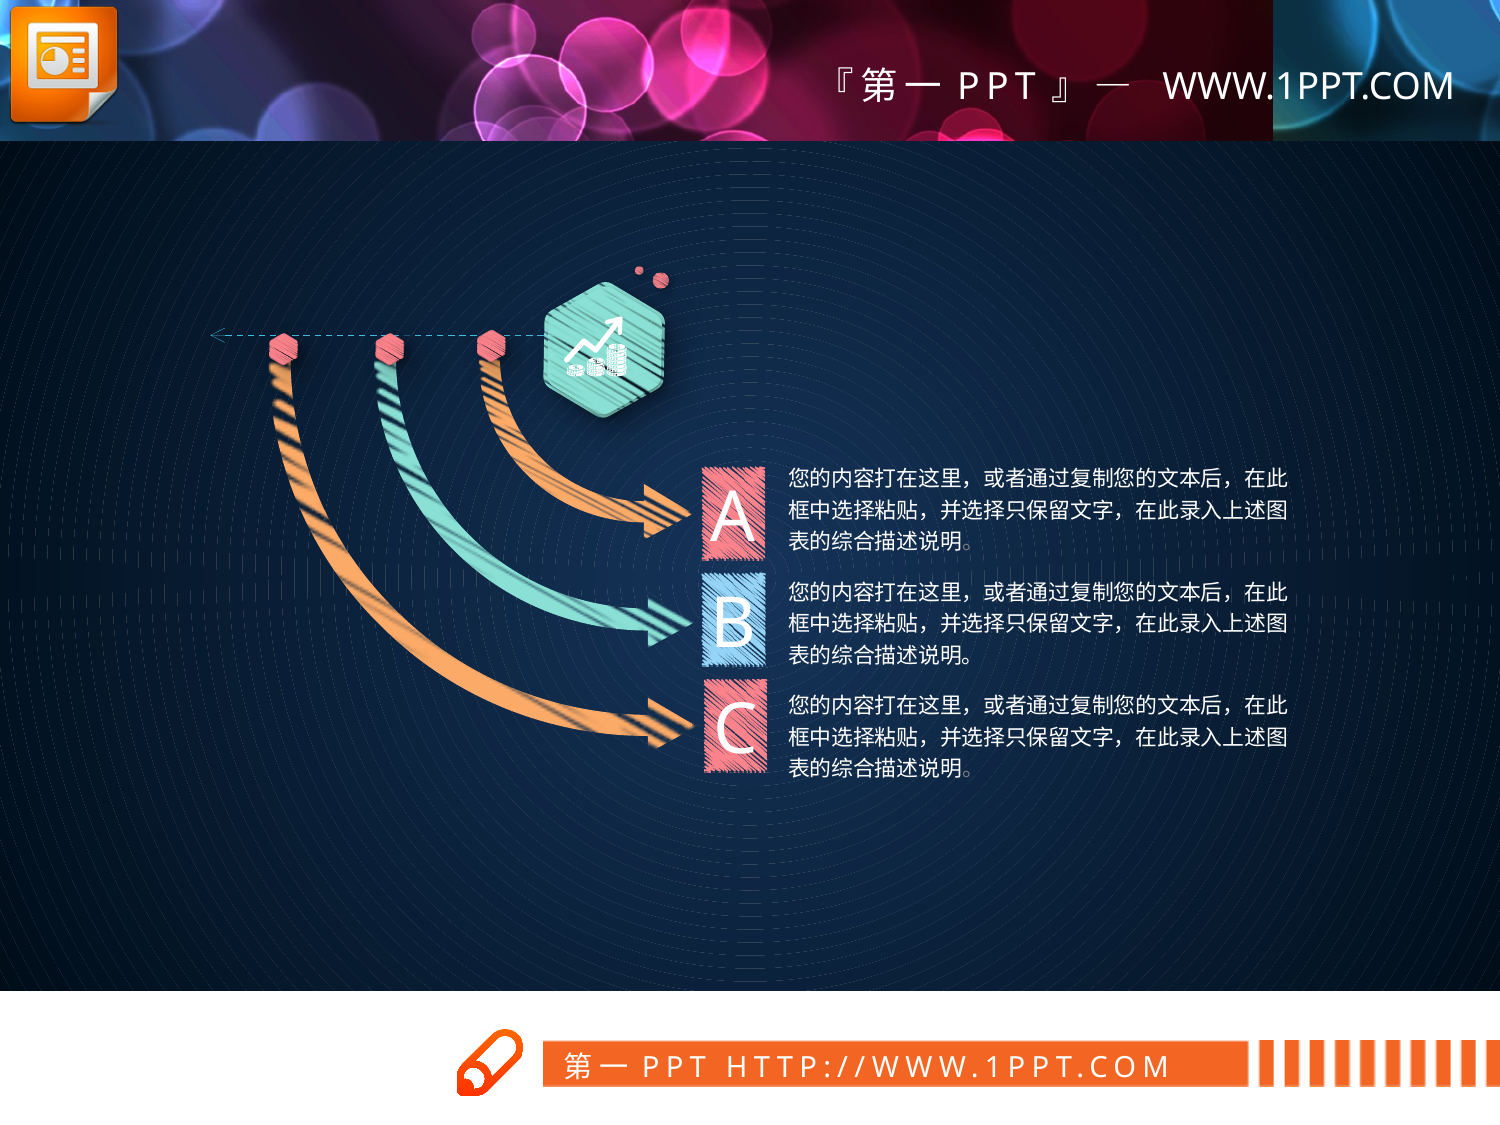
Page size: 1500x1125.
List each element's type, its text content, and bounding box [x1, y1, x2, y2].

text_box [373, 334, 406, 364]
picture [588, 411, 619, 418]
picture [543, 1040, 1500, 1087]
text_box [374, 375, 697, 648]
text_box 您的内容打在这里，或者通过复制您的文本后，在此框中选择粘贴，并选择只保留文字，在此录入上述图表的综合描述说明。 [778, 682, 1317, 786]
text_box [267, 334, 300, 364]
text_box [475, 331, 508, 361]
text_box A [701, 466, 766, 561]
picture [591, 282, 619, 288]
picture [0, 0, 1500, 141]
text_box B [701, 572, 766, 667]
text_box [479, 378, 694, 540]
text_box [268, 375, 697, 754]
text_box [536, 288, 672, 411]
text_box 您的内容打在这里，或者通过复制您的文本后，在此框中选择粘贴，并选择只保留文字，在此录入上述图表的综合描述说明。 [778, 455, 1317, 559]
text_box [634, 265, 670, 289]
text_box [210, 327, 232, 343]
text_box 您的内容打在这里，或者通过复制您的文本后，在此框中选择粘贴，并选择只保留文字，在此录入上述图表的综合描述说明。 [778, 568, 1317, 673]
text_box C [703, 679, 768, 773]
